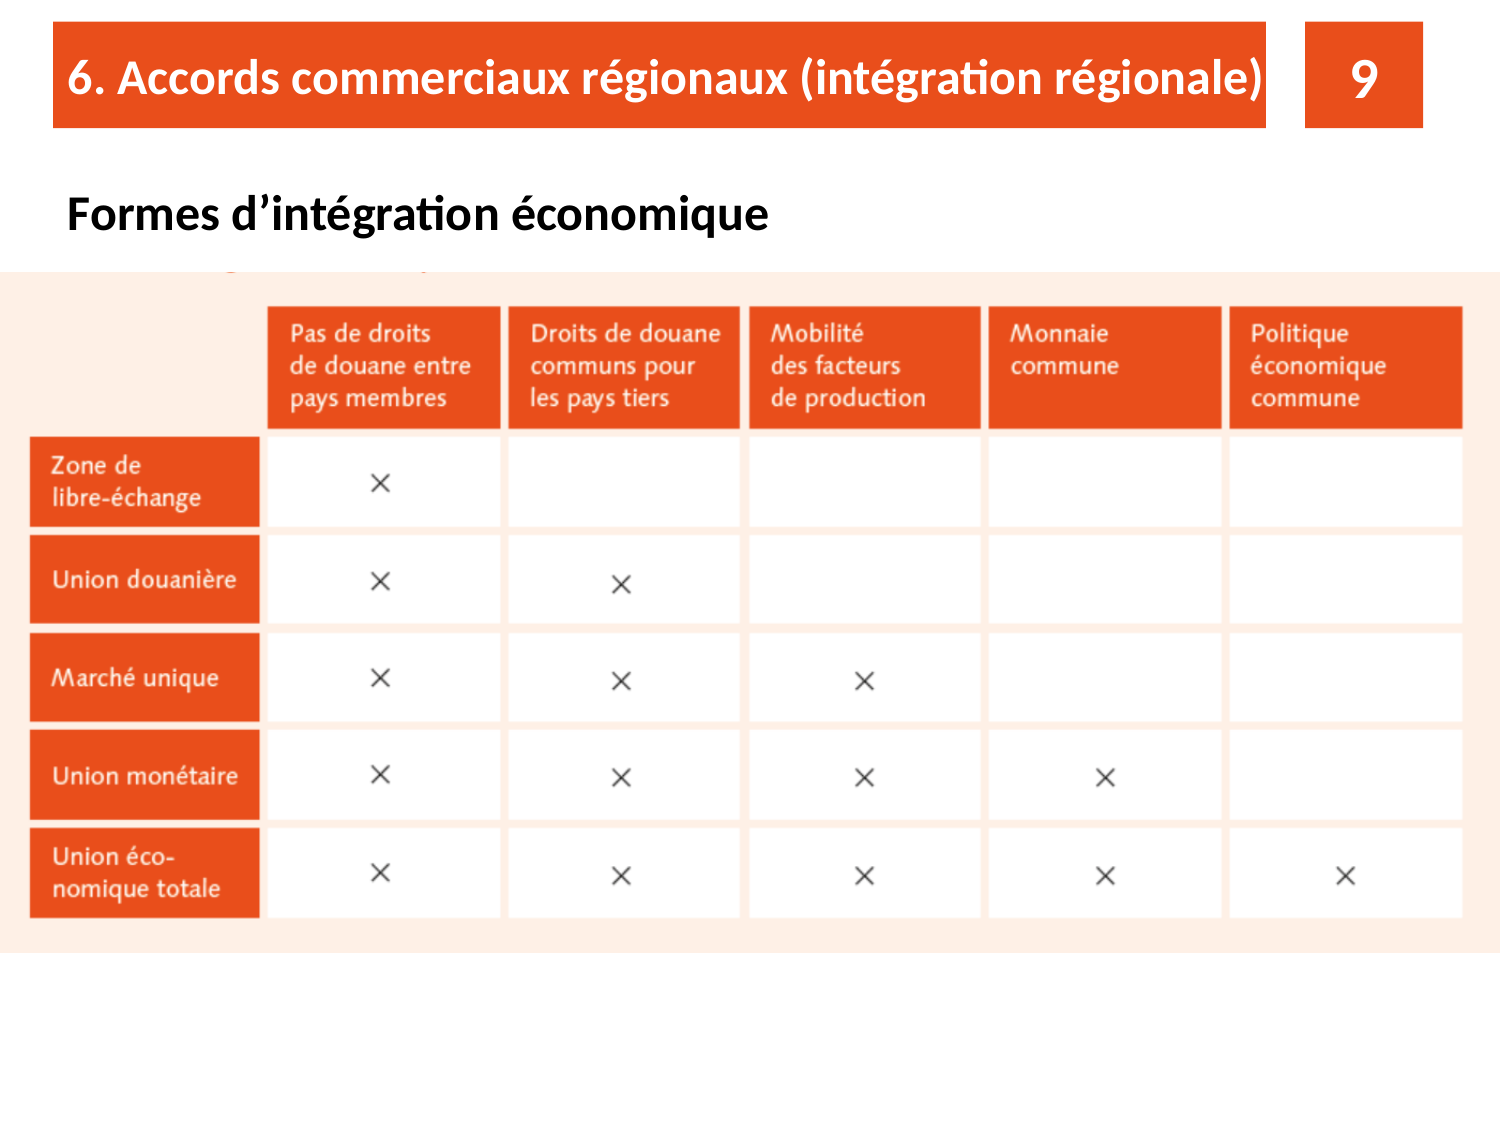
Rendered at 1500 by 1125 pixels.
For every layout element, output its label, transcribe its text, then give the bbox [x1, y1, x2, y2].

text_box 9 [1305, 21, 1424, 129]
text_box 6. Accords commerciaux régionaux (intégration régionale) [53, 21, 1266, 129]
picture [0, 272, 1500, 953]
text_box Formes d’intégration économique [53, 172, 1447, 272]
